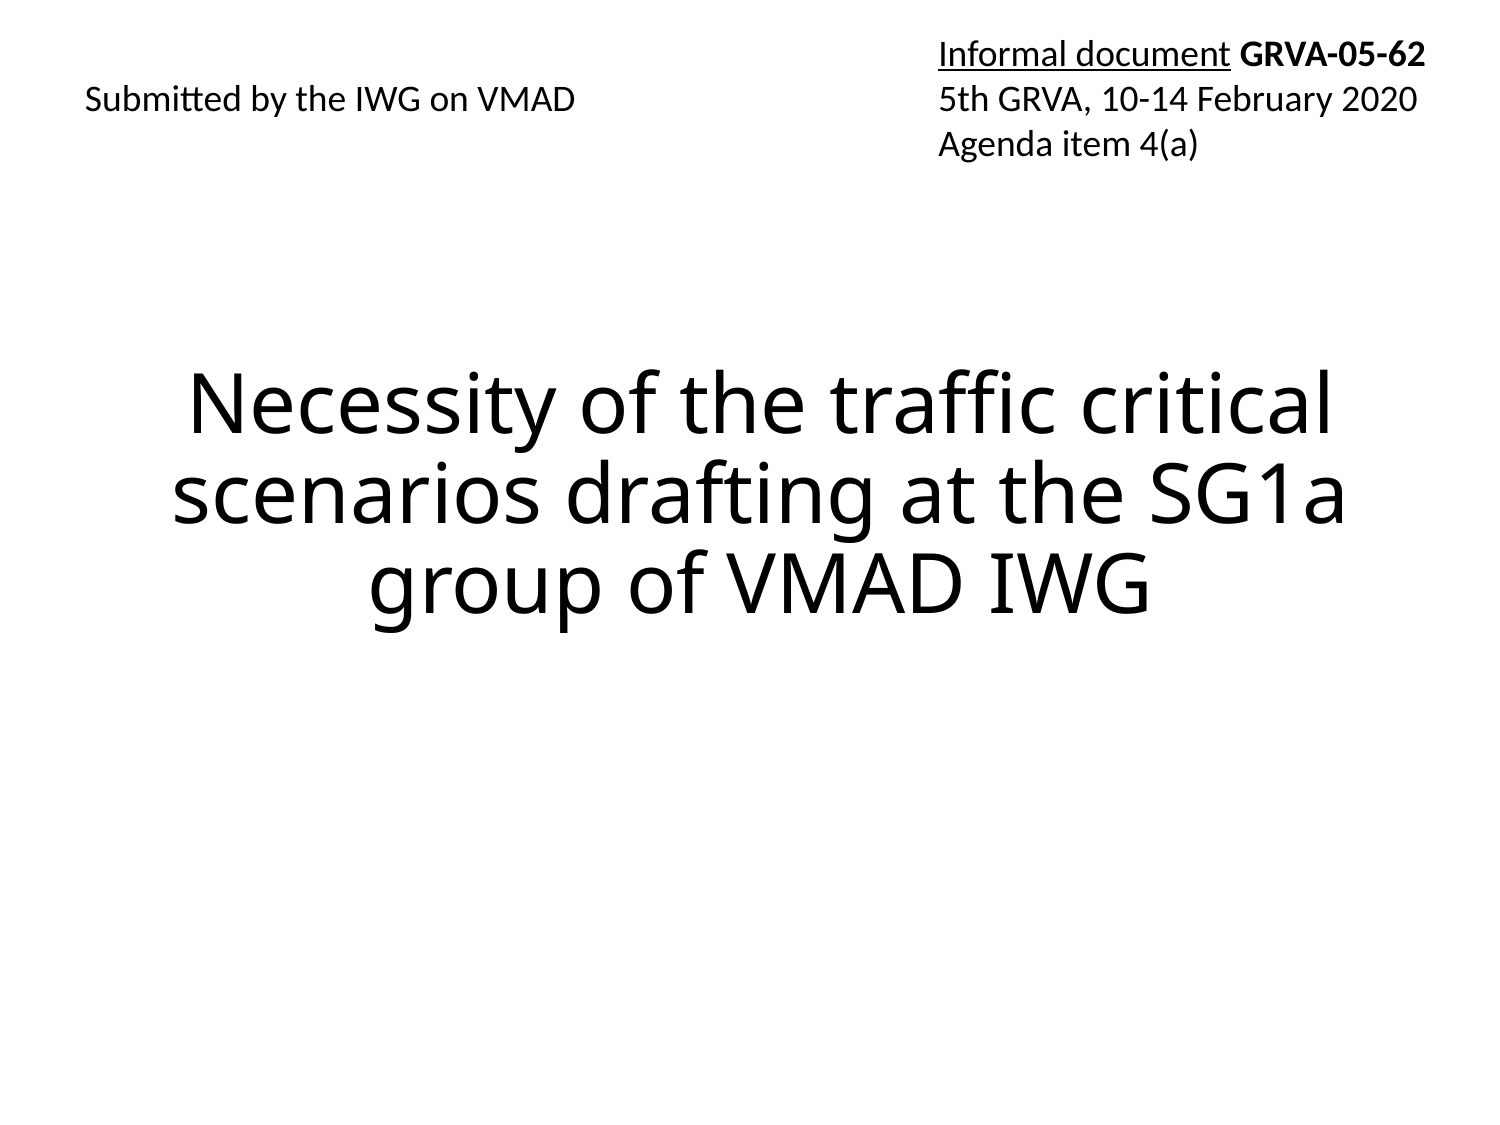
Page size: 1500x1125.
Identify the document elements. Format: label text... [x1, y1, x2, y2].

title Necessity of the traffic critical scenarios drafting at the SG1a group of VMAD IWG [123, 247, 1399, 640]
text_box Informal document GRVA-05-62 5th GRVA, 10-14 February 2020 Agenda item 4(a) [923, 21, 1442, 172]
text_box Submitted by the IWG on VMAD [70, 66, 722, 127]
